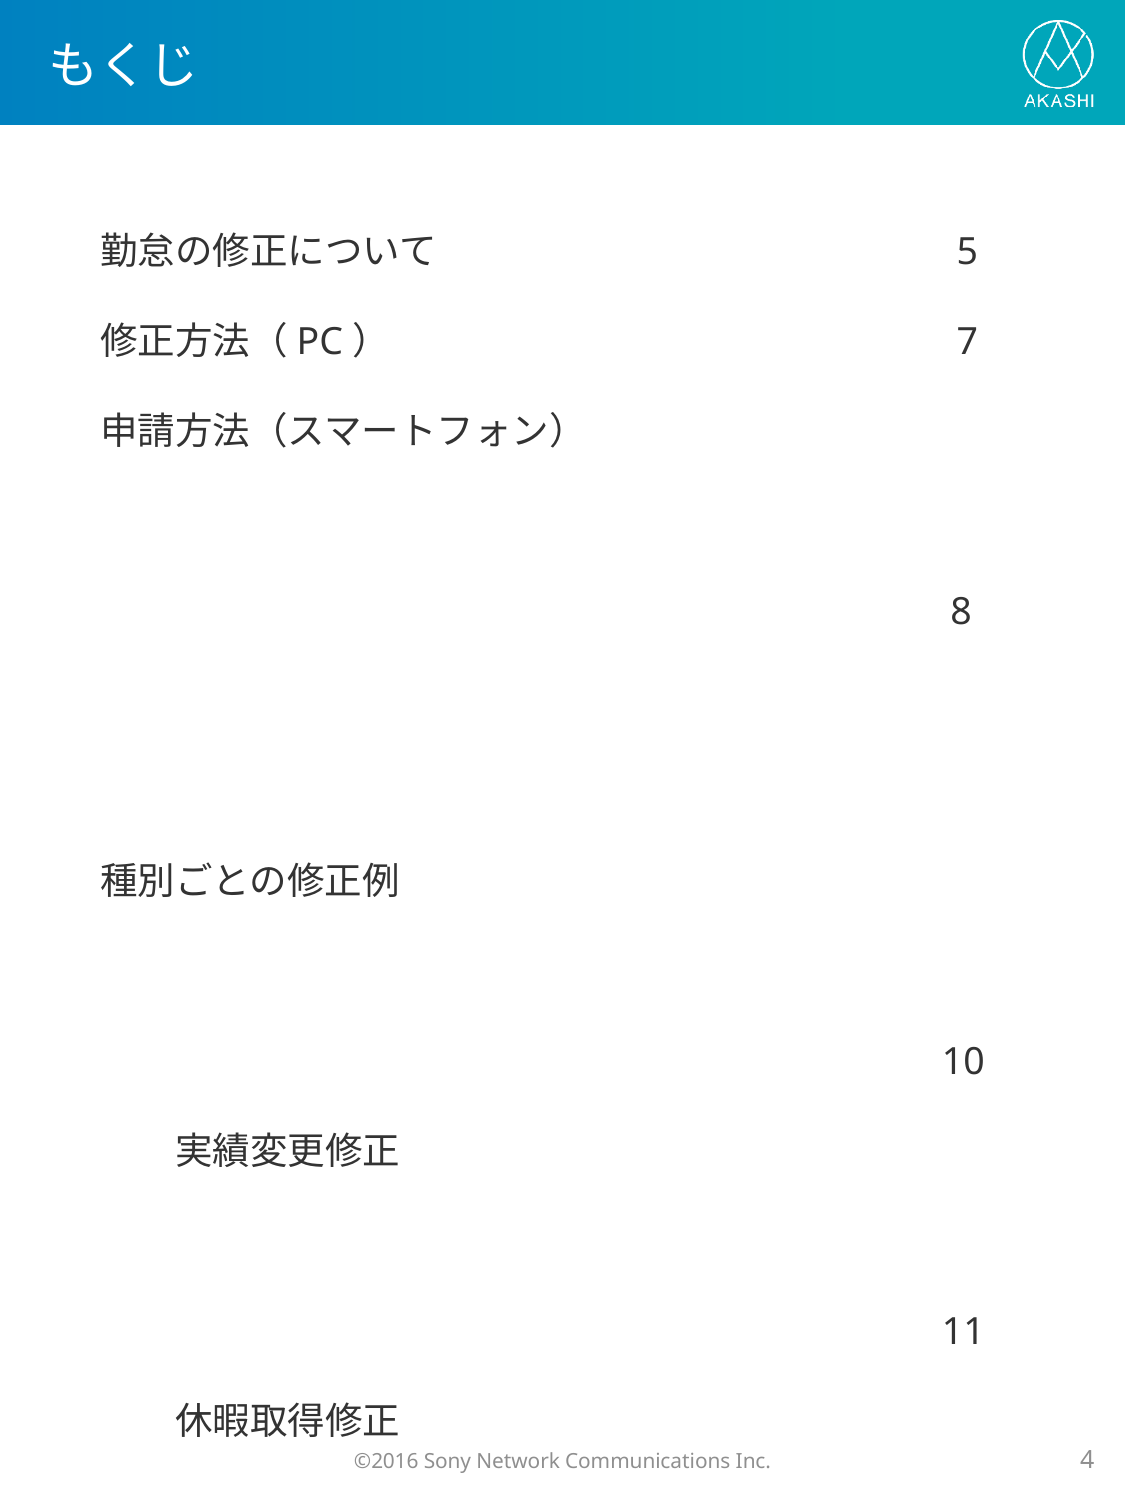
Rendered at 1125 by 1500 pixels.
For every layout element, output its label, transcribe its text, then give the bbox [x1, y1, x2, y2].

text_box 勤怠の修正について 5 修正方法（PC） 7 申請方法（スマートフォン） 8 種別ごとの修正例 10 実績変更修正 11 休暇取得修正 13 勤務修正（休日出勤） 16 残業修正 19 振出/振替修正 21 お問い合わせ 32 [85, 174, 1040, 1500]
slide_number 3 [1040, 1420, 1110, 1500]
picture [1045, 9, 1103, 117]
title もくじ [33, 0, 1045, 123]
